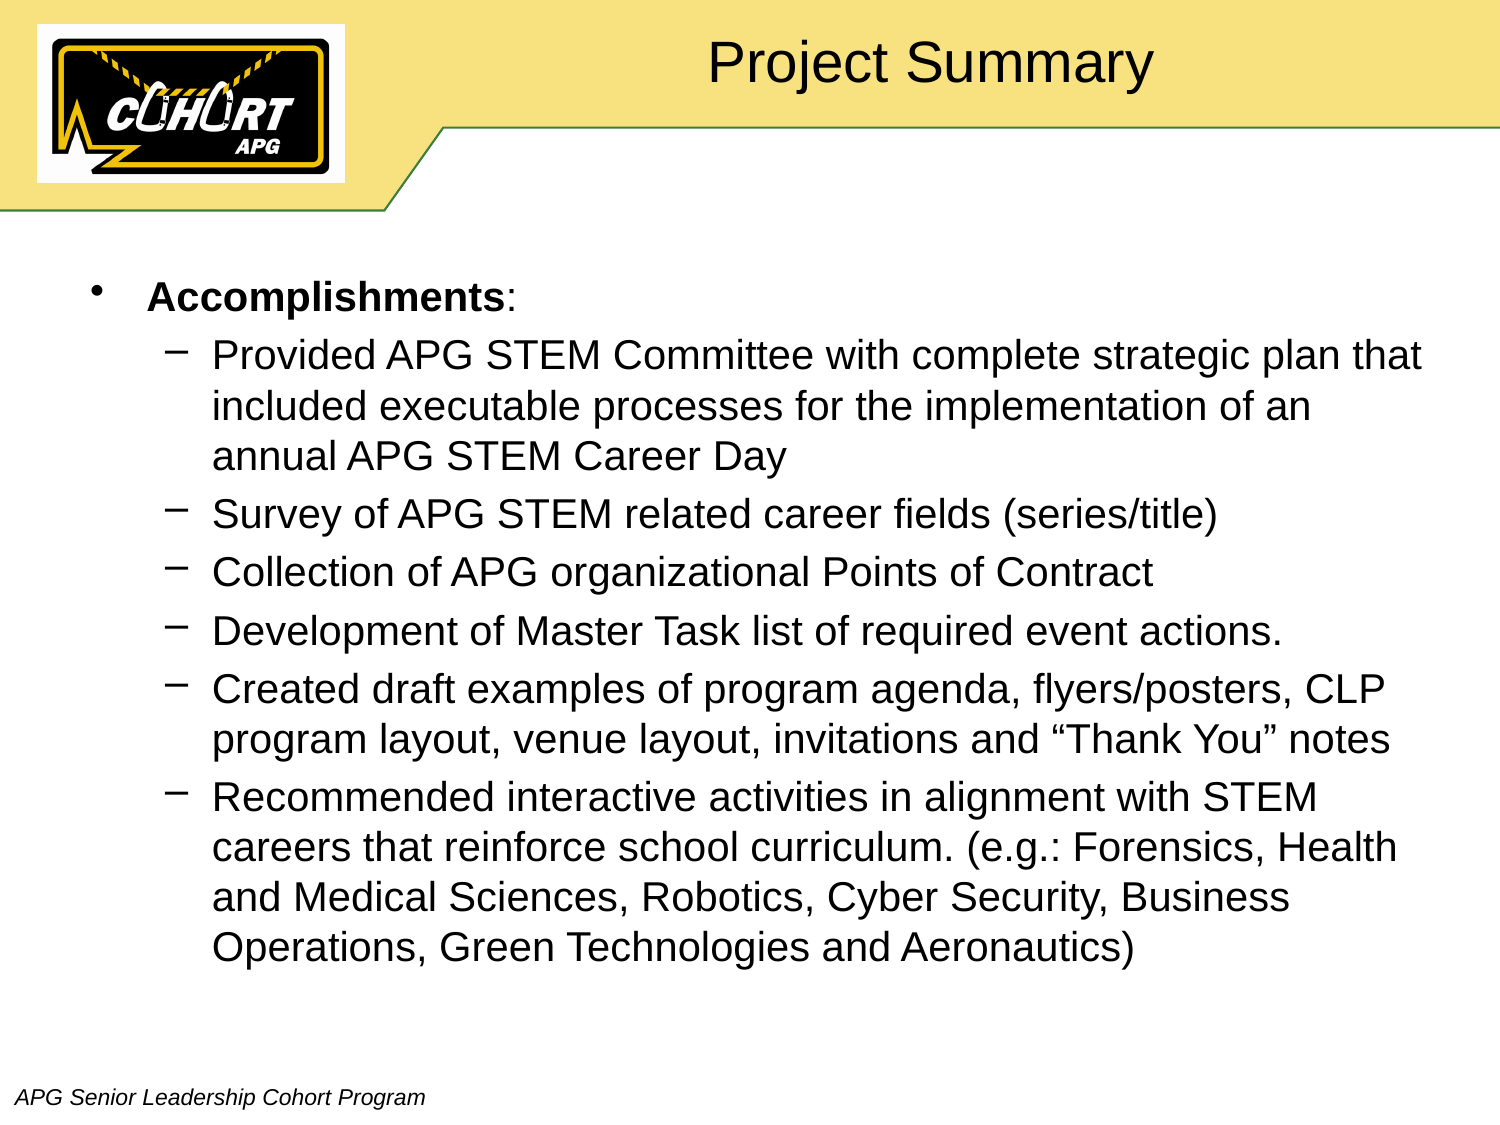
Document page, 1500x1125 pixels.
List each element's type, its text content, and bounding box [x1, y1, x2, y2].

list Accomplishments: Provided APG STEM Committee with complete strategic plan that included executable processes for the implementation of an annual APG STEM Career Day Survey of APG STEM related career fields (series/title) Collection of APG organizational Points of Contract Development of Master Task list of required event actions. Created draft examples of program agenda, flyers/posters, CLP program layout, venue layout, invitations and “Thank You” notes Recommended interactive activities in alignment with STEM careers that reinforce school curriculum. (e.g.: Forensics, Health and Medical Sciences, Robotics, Cyber Security, Business Operations, Green Technologies and Aeronautics) [74, 262, 1452, 1006]
title Project Summary [387, 12, 1476, 106]
picture [37, 24, 345, 183]
